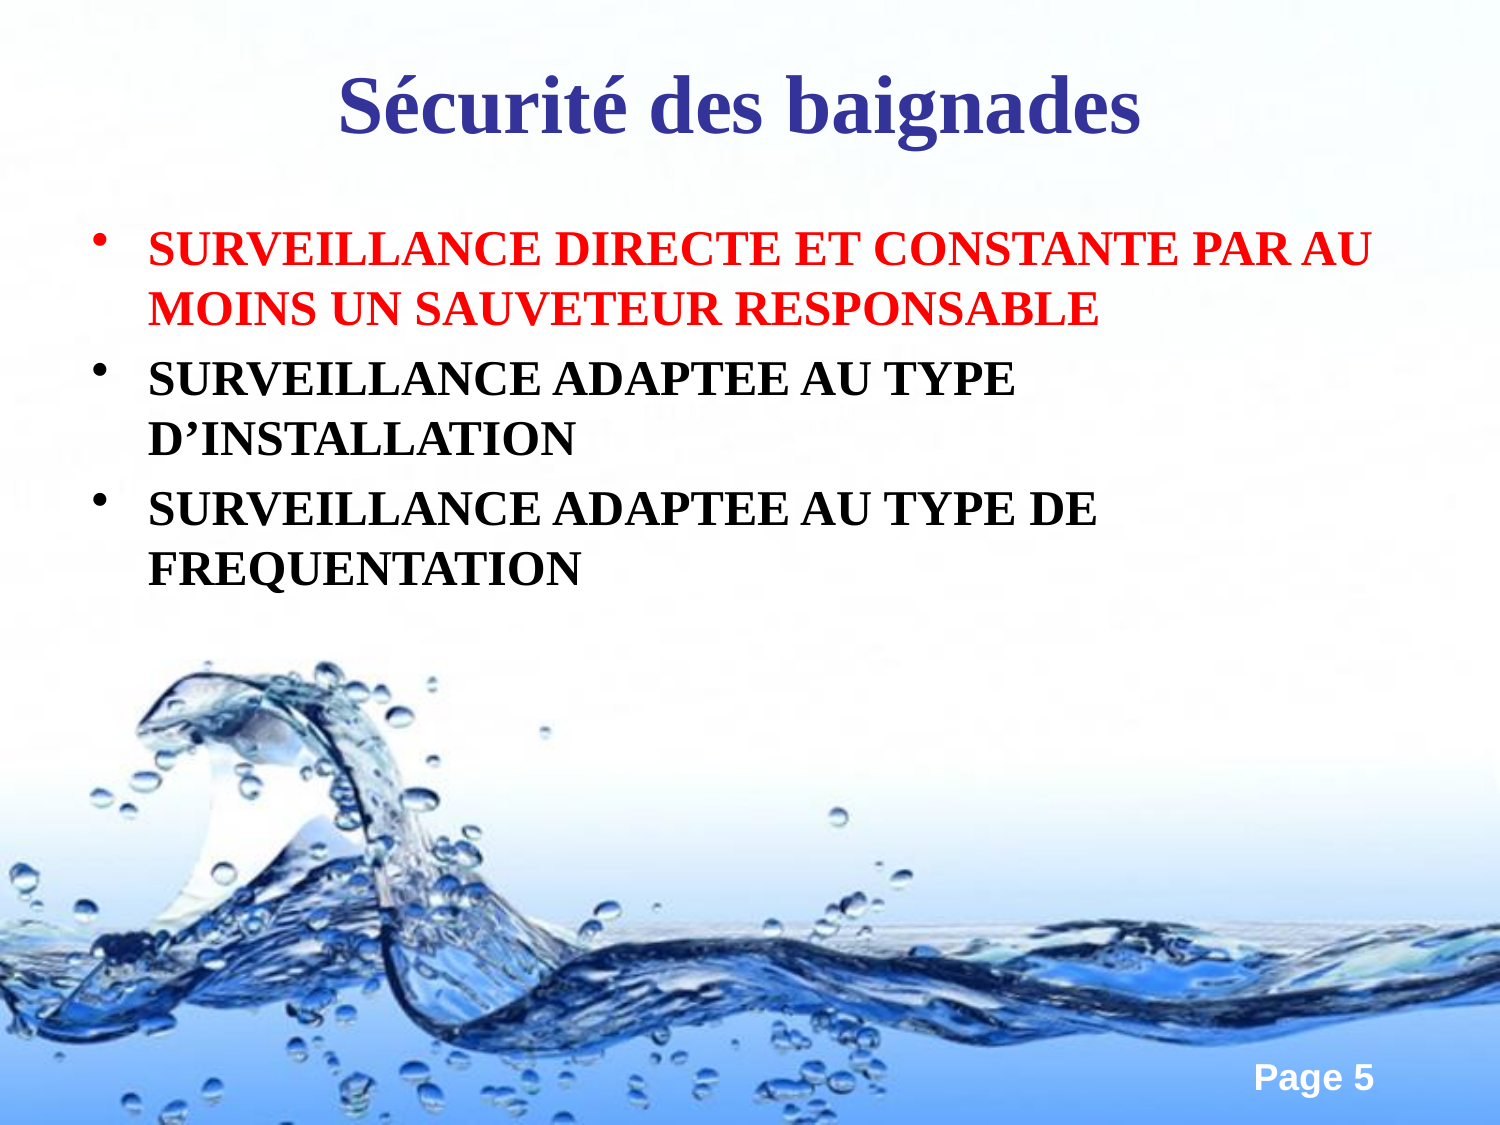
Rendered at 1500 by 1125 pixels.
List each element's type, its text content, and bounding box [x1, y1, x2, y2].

list SURVEILLANCE DIRECTE ET CONSTANTE PAR AU MOINS UN SAUVETEUR RESPONSABLE SURVEILLANCE ADAPTEE AU TYPE D’INSTALLATION SURVEILLANCE ADAPTEE AU TYPE DE FREQUENTATION [76, 208, 1427, 951]
title Sécurité des baignades [64, 42, 1415, 231]
picture [0, 0, 1500, 1125]
